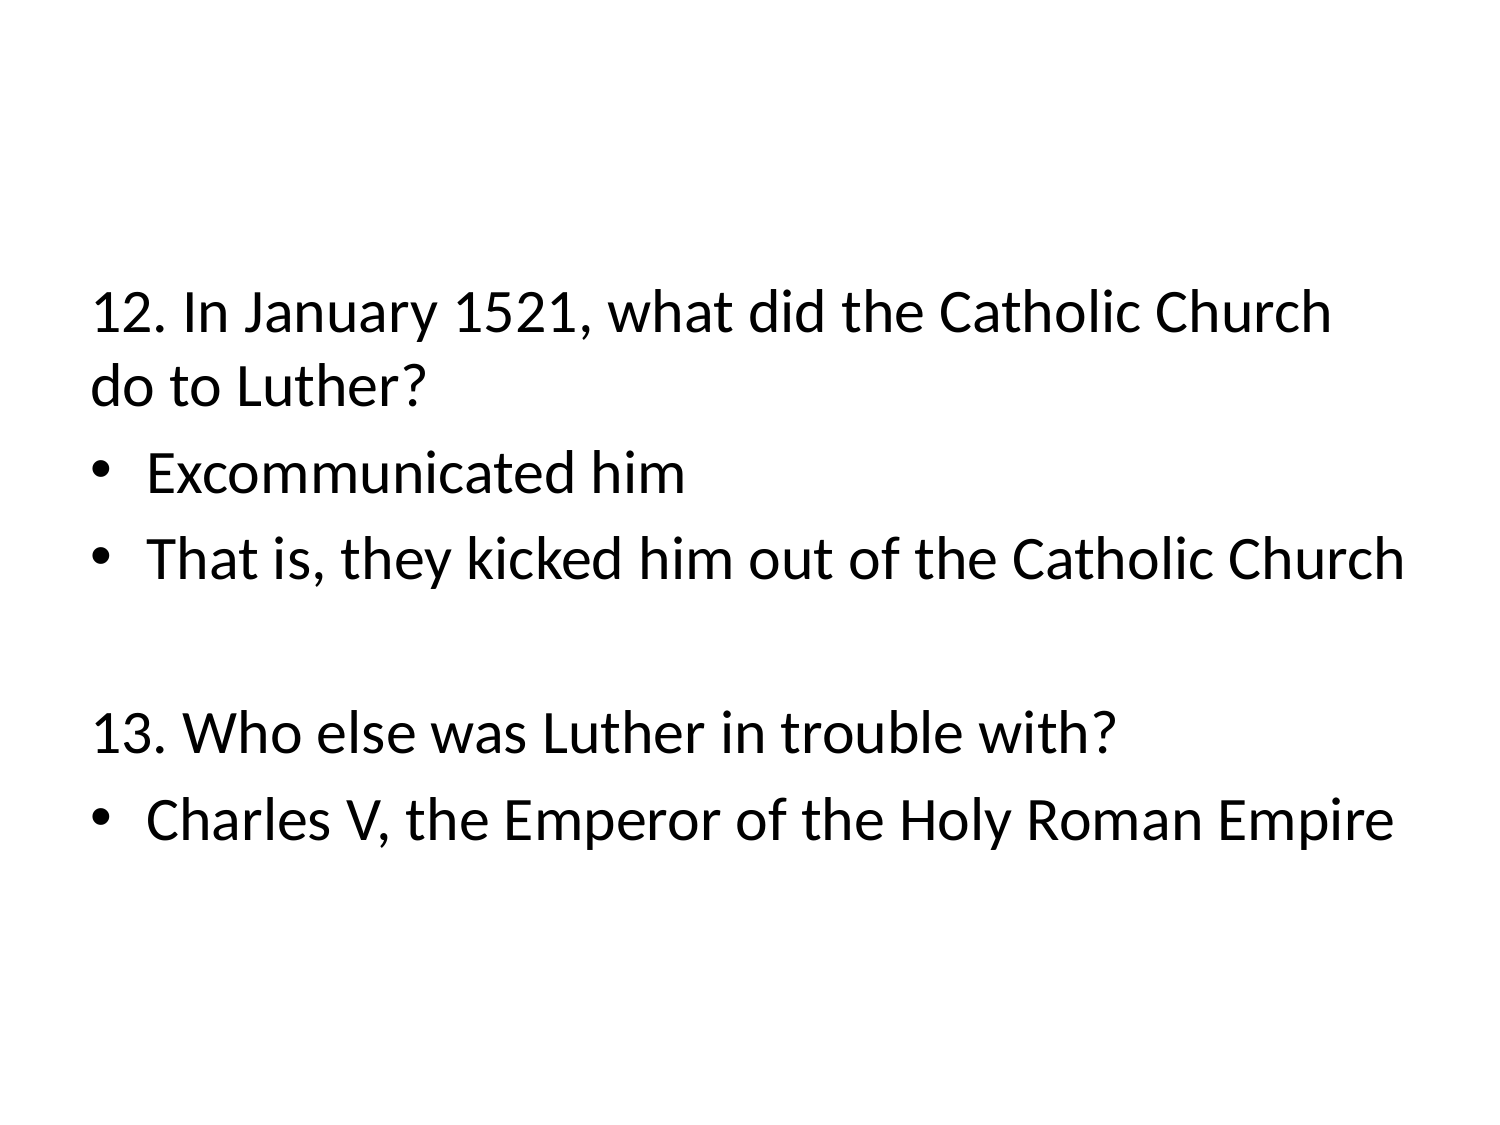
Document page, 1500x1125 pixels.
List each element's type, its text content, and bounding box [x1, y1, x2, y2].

list 12. In January 1521, what did the Catholic Church do to Luther? Excommunicated him That is, they kicked him out of the Catholic Church 13. Who else was Luther in trouble with? Charles V, the Emperor of the Holy Roman Empire [75, 262, 1425, 1005]
